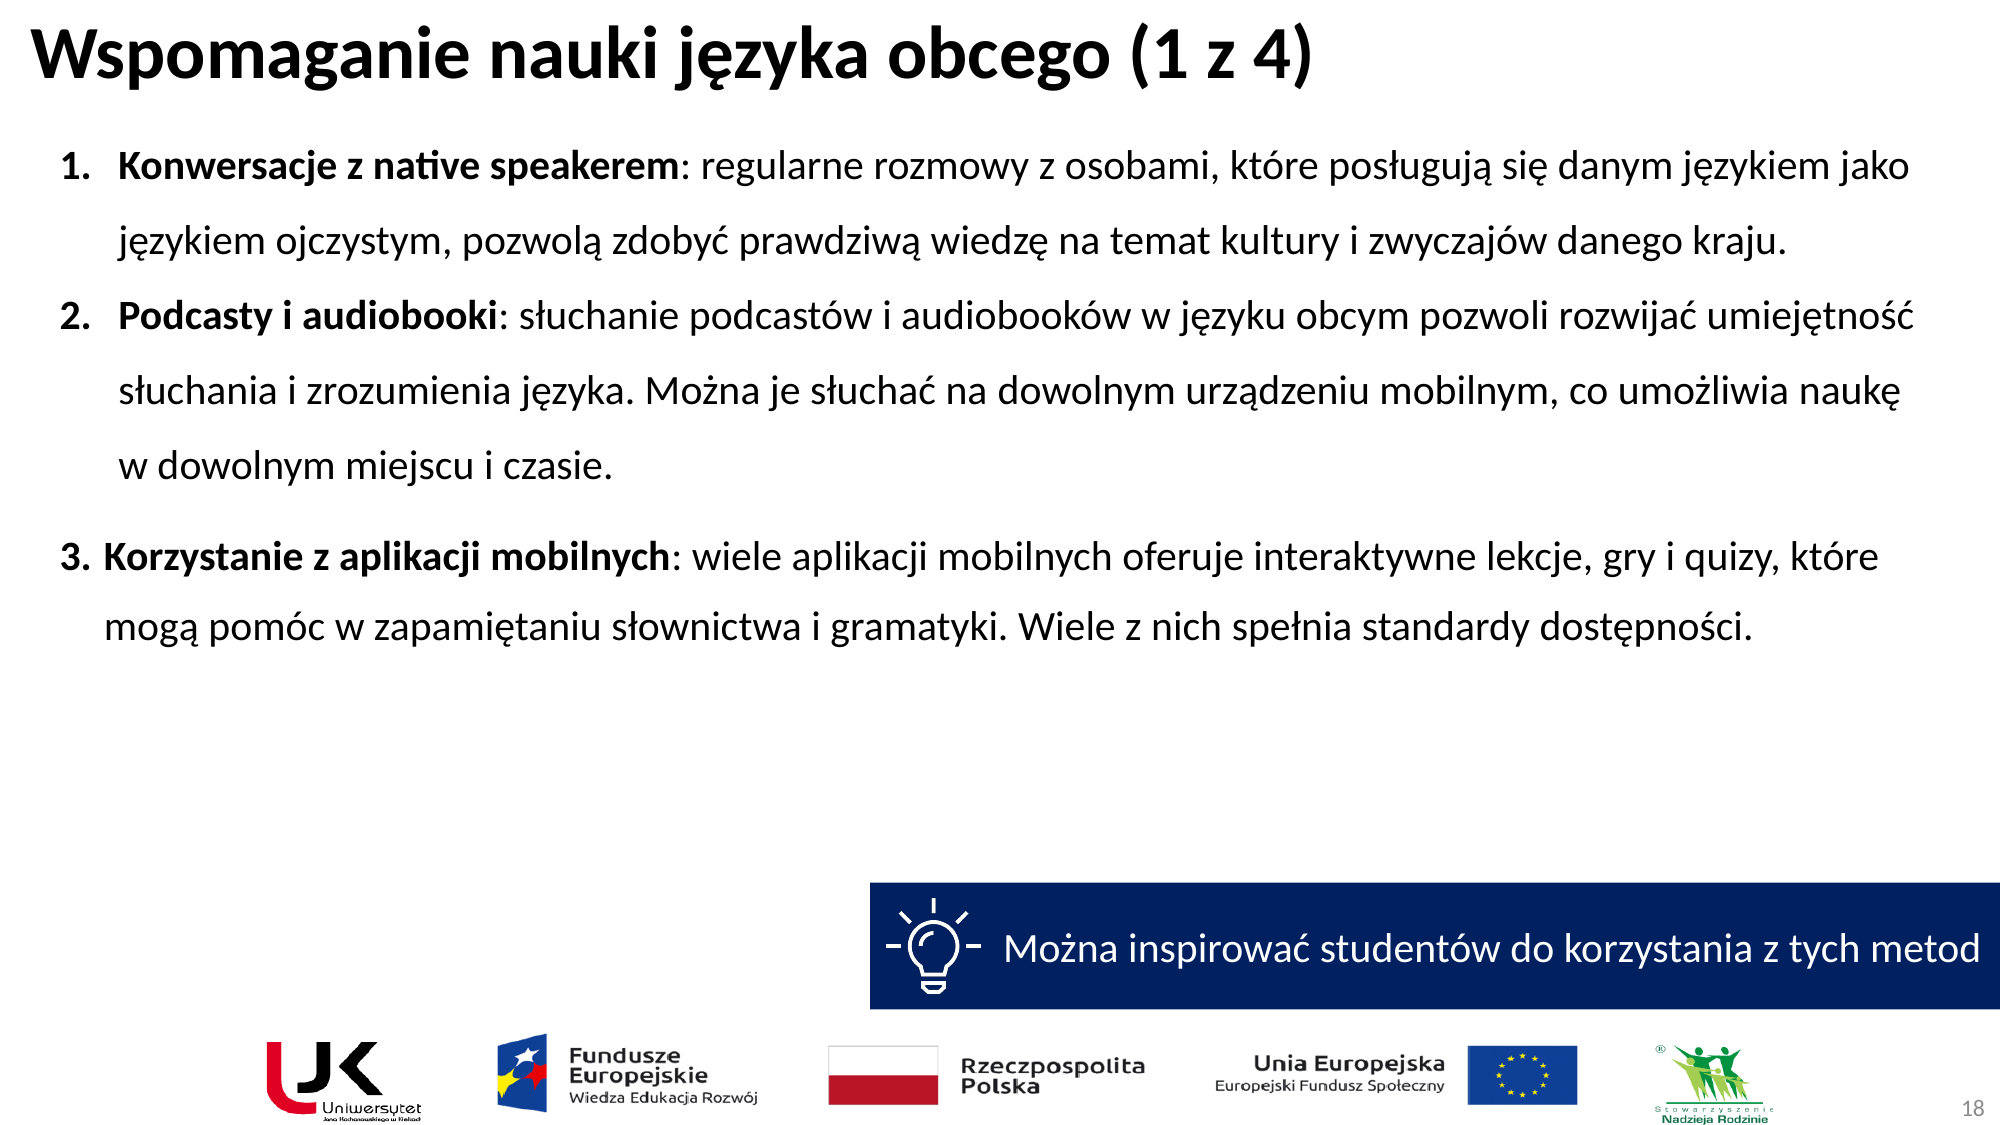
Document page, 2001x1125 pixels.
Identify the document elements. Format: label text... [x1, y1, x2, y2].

picture [463, 882, 1613, 1125]
text_box Można inspirować studentów do korzystania z tych metod [997, 882, 2000, 1010]
slide_number 18 [1832, 1089, 2000, 1125]
picture [266, 1042, 421, 1122]
list Konwersacje z native speakerem: regularne rozmowy z osobami, które posługują się danym językiem jako językiem ojczystym, pozwolą zdobyć prawdziwą wiedzę na temat kultury i zwyczajów danego kraju. Podcasty i audiobooki: słuchanie podcastów i audiobooków w języku obcym pozwoli rozwijać umiejętność słuchania i zrozumienia języka. Można je słuchać na dowolnym urządzeniu mobilnym, co umożliwia naukę w dowolnym miejscu i czasie. Korzystanie z aplikacji mobilnych: wiele aplikacji mobilnych oferuje interaktywne lekcje, gry i quizy, które mogą pomóc w zapamiętaniu słownictwa i gramatyki. Wiele z nich spełnia standardy dostępności. [30, 113, 1944, 803]
picture [1655, 1044, 1774, 1125]
title Wspomaganie nauki języka obcego (1 z 4) [30, 3, 1544, 113]
